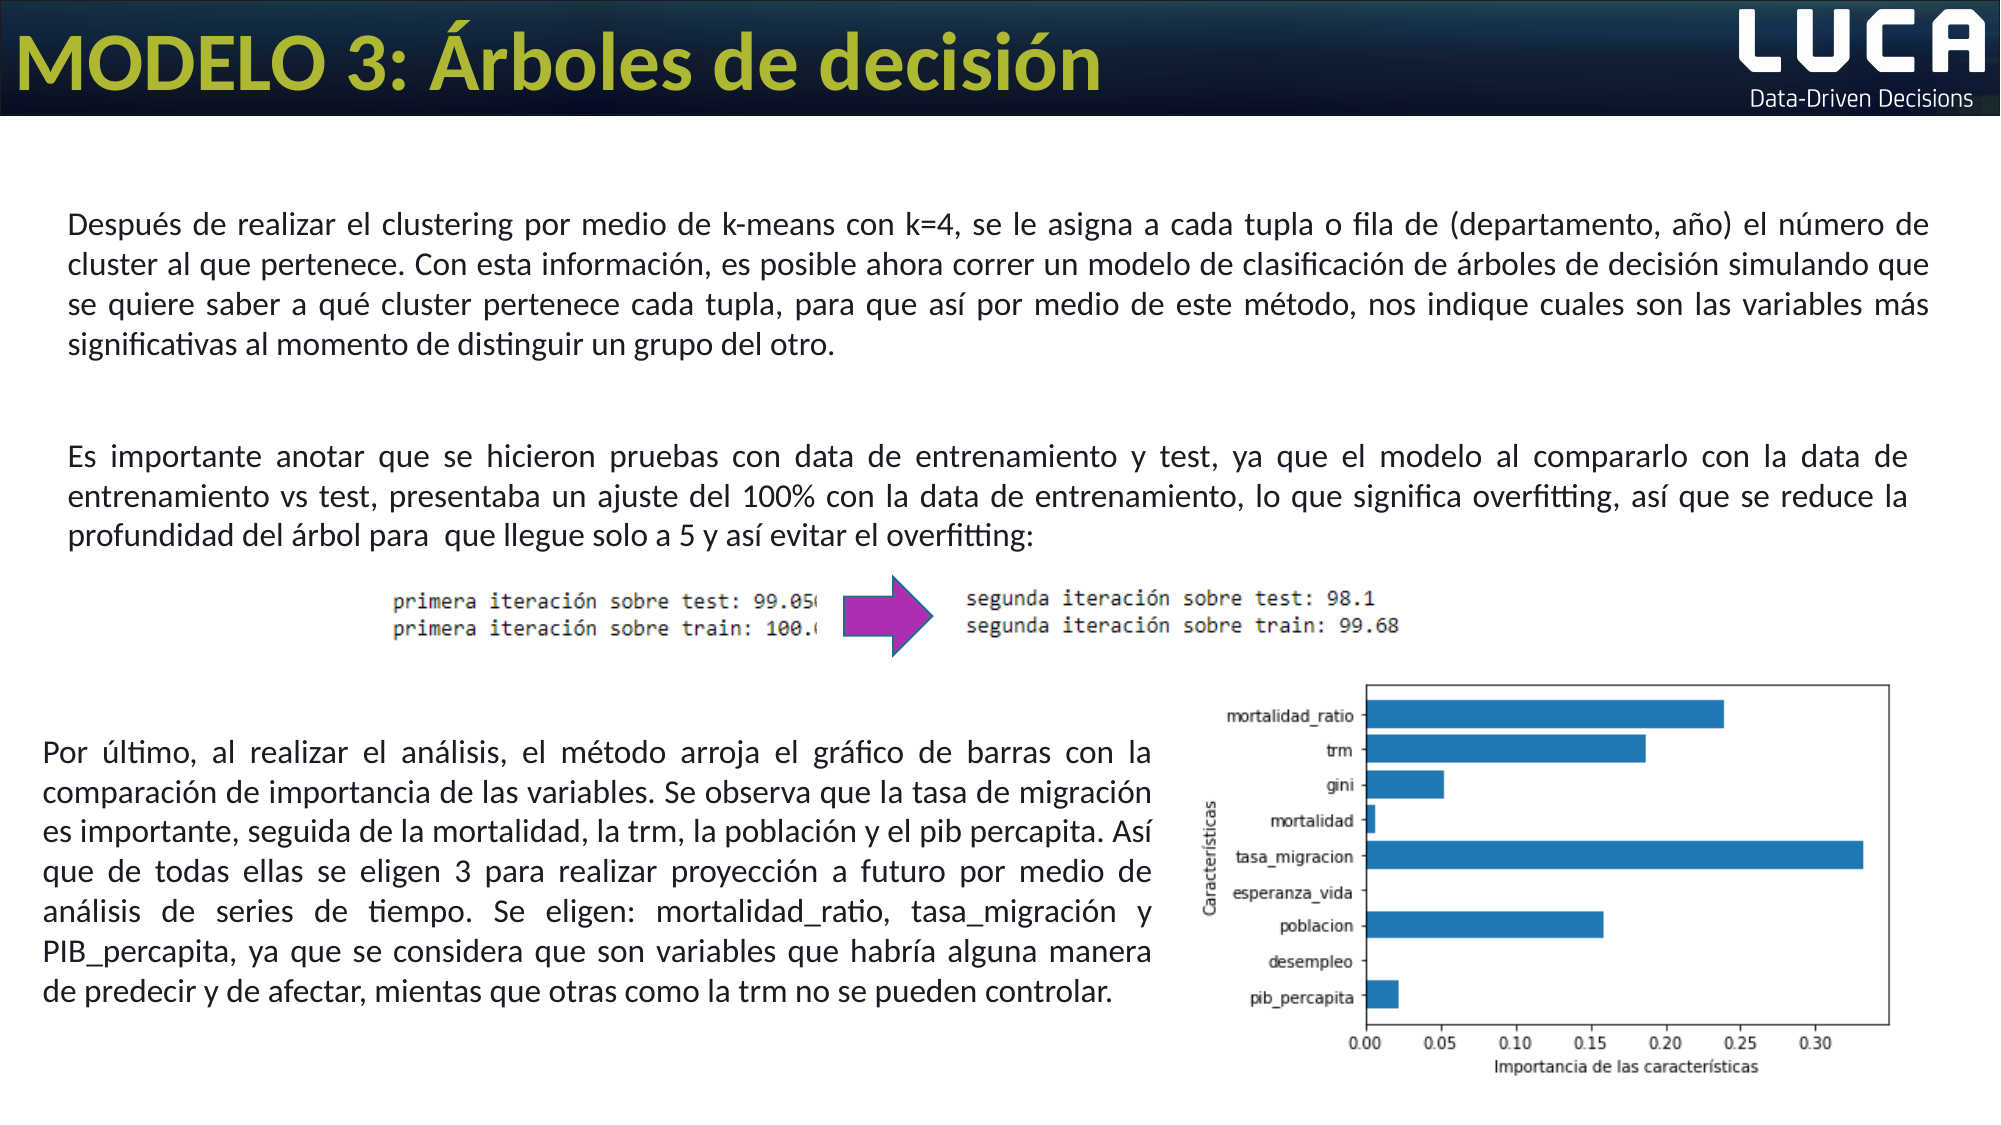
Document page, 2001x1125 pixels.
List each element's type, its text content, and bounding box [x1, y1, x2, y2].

text_box [843, 574, 934, 658]
picture [380, 580, 817, 652]
picture [1183, 669, 1948, 1101]
text_box Después de realizar el clustering por medio de k-means con k=4, se le asigna a cada tupla o fila de (departamento, año) el número de cluster al que pertenece. Con esta información, es posible ahora correr un modelo de clasificación de árboles de decisión simulando que se quiere saber a qué cluster pertenece cada tupla, para que así por medio de este método, nos indique cuales son las variables más significativas al momento de distinguir un grupo del otro. [52, 195, 1948, 370]
text_box Por último, al realizar el análisis, el método arroja el gráfico de barras con la comparación de importancia de las variables. Se observa que la tasa de migración es importante, seguida de la mortalidad, la trm, la población y el pib percapita. Así que de todas ellas se eligen 3 para realizar proyección a futuro por medio de análisis de series de tiempo. Se eligen: mortalidad_ratio, tasa_migración y PIB_percapita, ya que se considera que son variables que habría alguna manera de predecir y de afectar, mientas que otras como la trm no se pueden controlar. [27, 722, 1169, 1017]
picture [0, 0, 2000, 117]
picture [959, 588, 1407, 644]
text_box Es importante anotar que se hicieron pruebas con data de entrenamiento y test, ya que el modelo al compararlo con la data de entrenamiento vs test, presentaba un ajuste del 100% con la data de entrenamiento, lo que significa overfitting, así que se reduce la profundidad del árbol para que llegue solo a 5 y así evitar el overfitting: [52, 426, 1927, 561]
